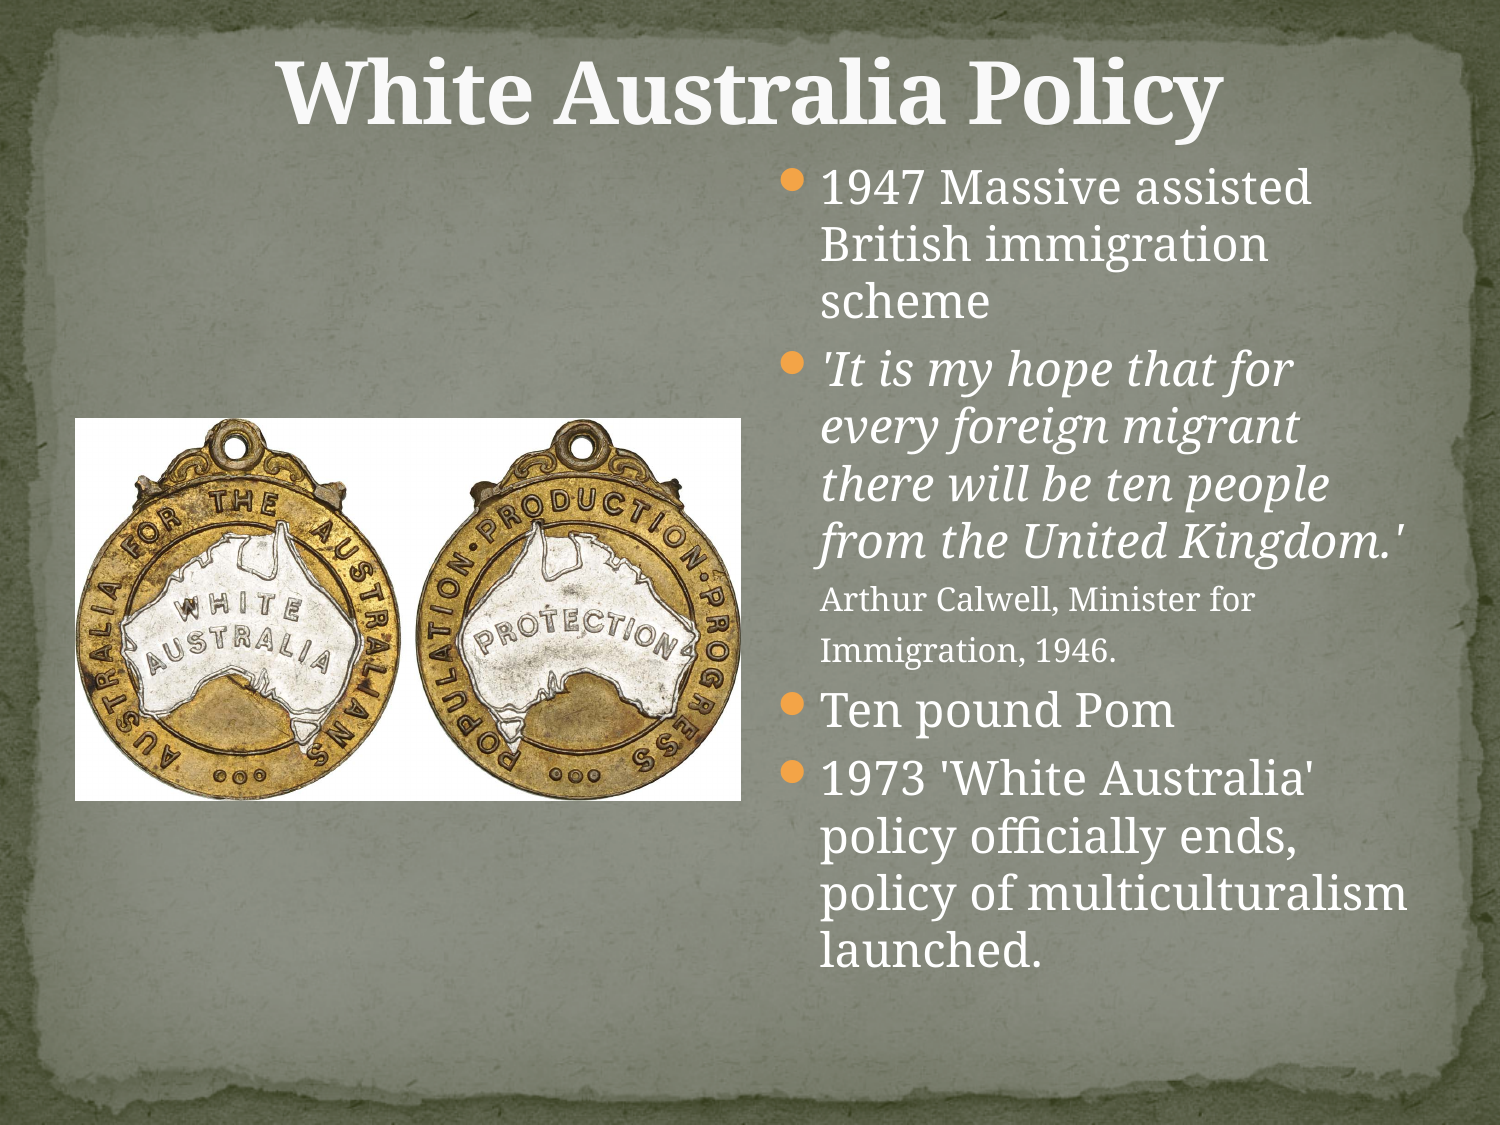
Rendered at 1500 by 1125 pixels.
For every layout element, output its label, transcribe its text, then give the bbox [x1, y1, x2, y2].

title White Australia Policy [74, 24, 1425, 150]
list 1947 Massive assisted British immigration scheme 'It is my hope that for every foreign migrant there will be ten people from the United Kingdom.' Arthur Calwell, Minister for Immigration, 1946. Ten pound Pom 1973 'White Australia' policy officially ends, policy of multiculturalism launched. [762, 149, 1429, 1071]
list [76, 420, 740, 800]
